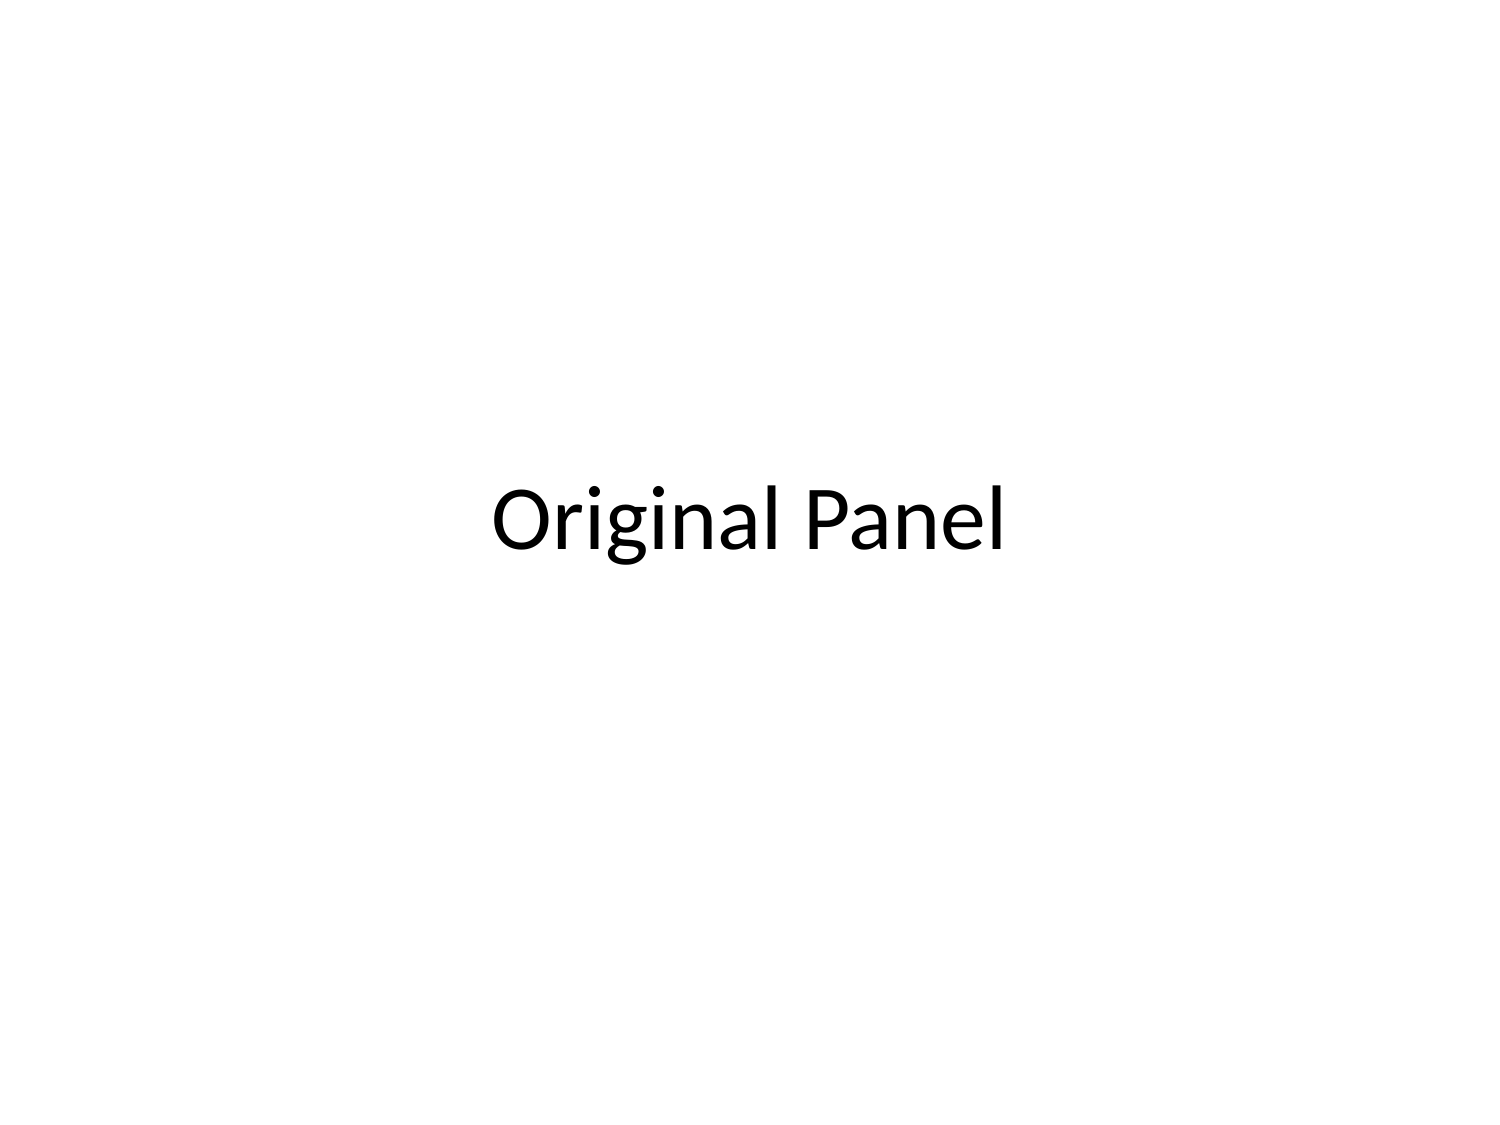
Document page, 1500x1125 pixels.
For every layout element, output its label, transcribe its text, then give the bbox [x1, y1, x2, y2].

text_box Original Panel [112, 392, 1388, 634]
